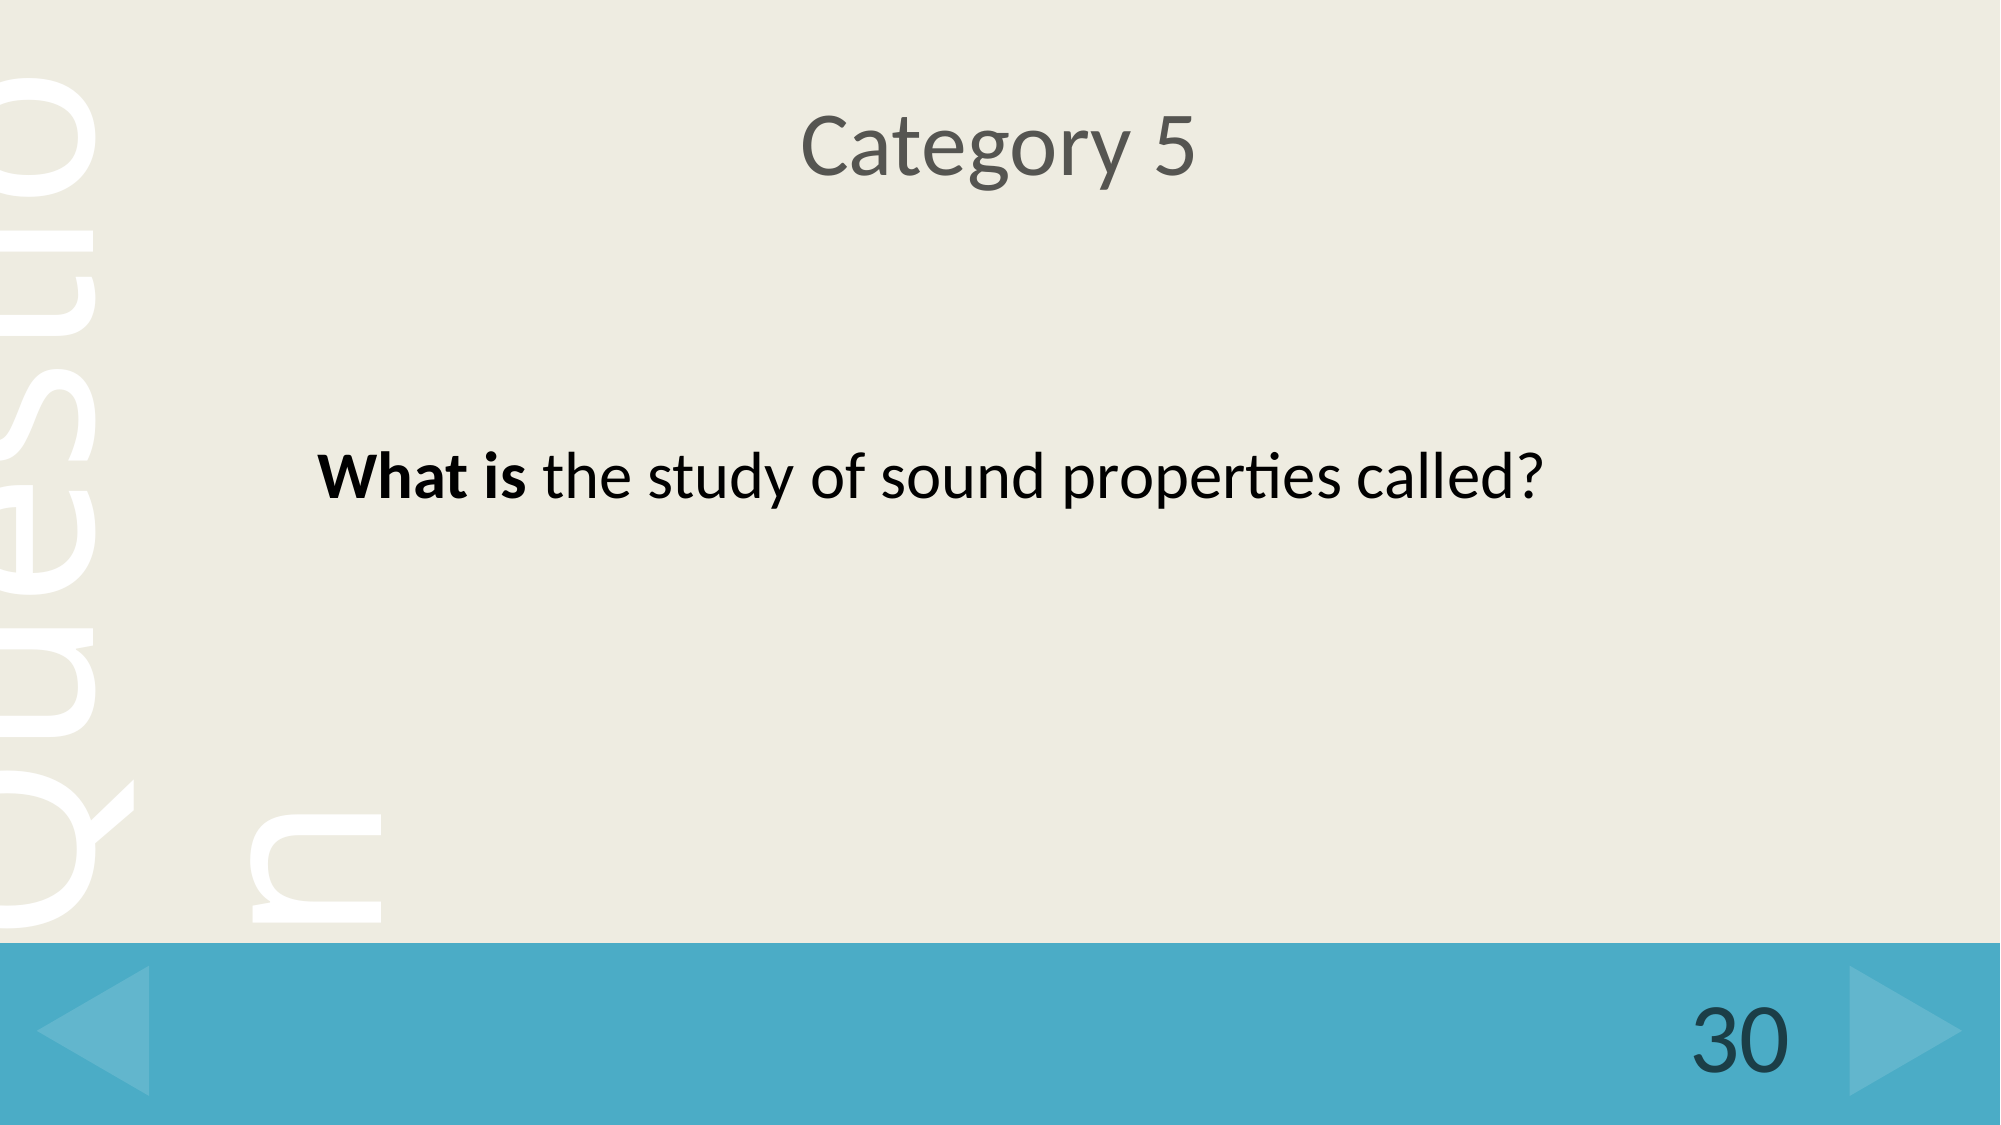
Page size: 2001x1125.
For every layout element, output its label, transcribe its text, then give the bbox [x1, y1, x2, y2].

title Category 5 [99, 45, 1900, 233]
list What is the study of sound properties called? [302, 307, 1760, 636]
list 30 [1494, 967, 1806, 1097]
